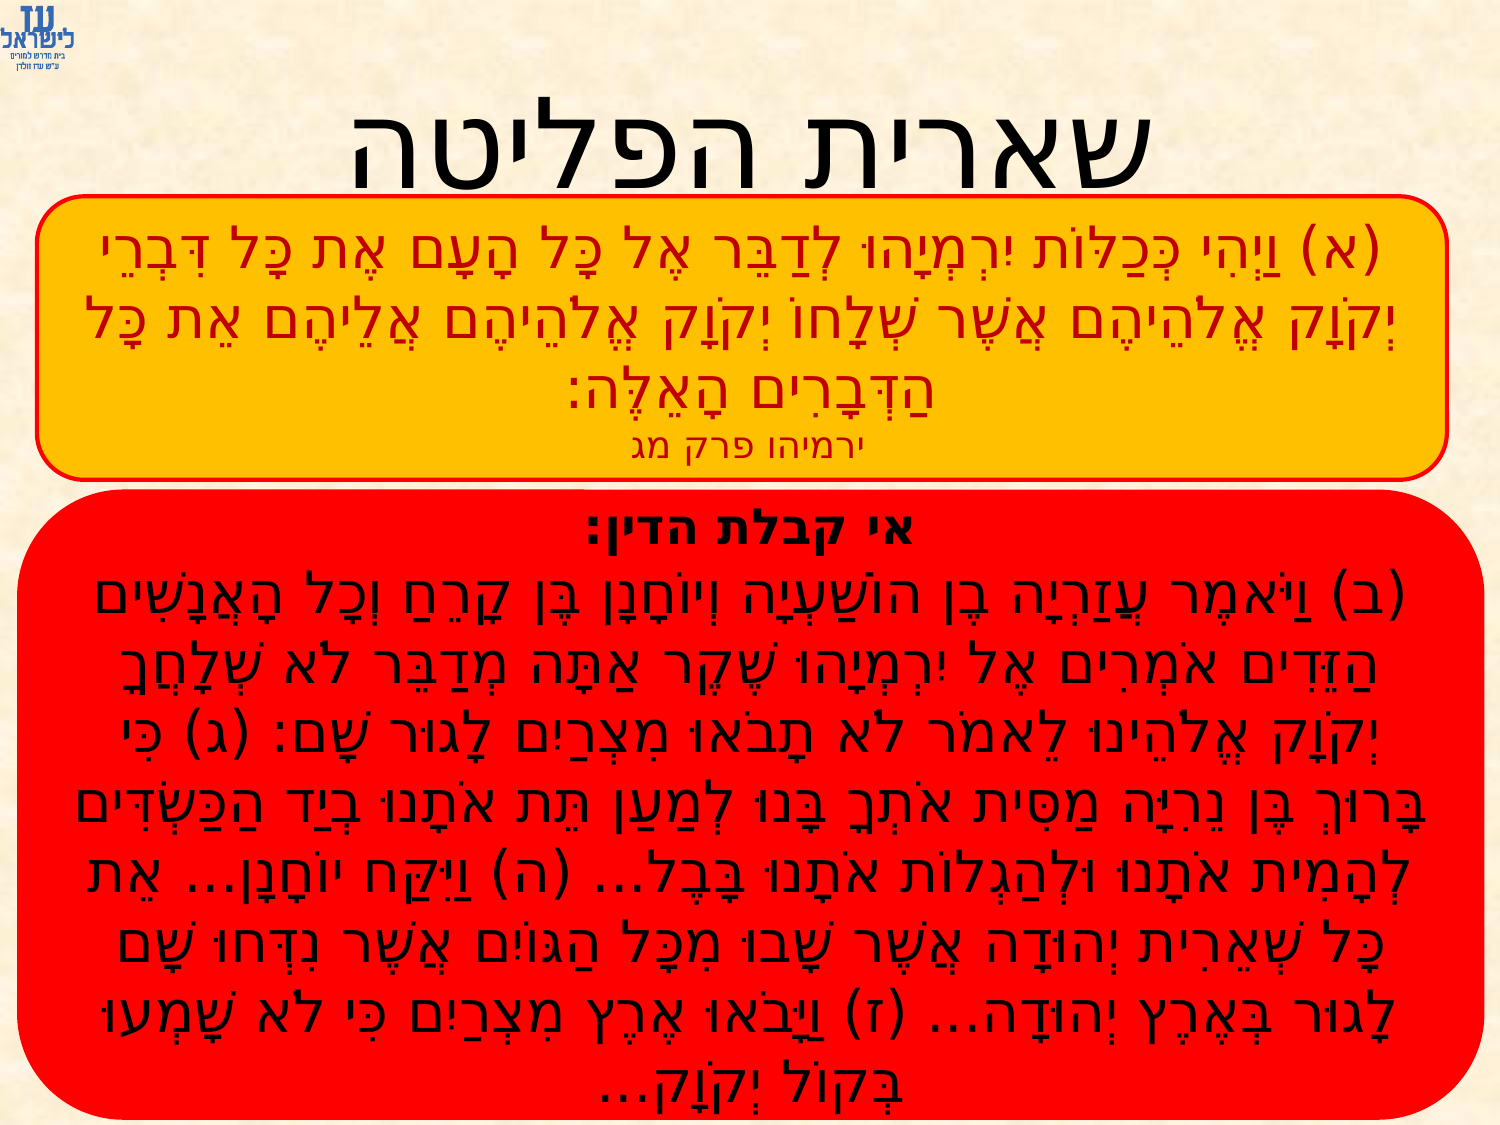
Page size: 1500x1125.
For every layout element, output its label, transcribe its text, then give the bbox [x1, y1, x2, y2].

title שארית הפליטה [75, 45, 1425, 200]
picture [0, 0, 1500, 1125]
text_box אי קבלת הדין: (ב) וַיֹּאמֶר עֲזַרְיָה בֶן הוֹשַׁעְיָה וְיוֹחָנָן בֶּן קָרֵחַ וְכָל הָאֲנָשִׁים הַזֵּדִים אֹמְרִים אֶל יִרְמְיָהוּ שֶׁקֶר אַתָּה מְדַבֵּר לֹא שְׁלָחֲךָ יְקֹוָק אֱלֹהֵינוּ לֵאמֹר לֹא תָבֹאוּ מִצְרַיִם לָגוּר שָׁם: (ג) כִּי בָּרוּךְ בֶּן נֵרִיָּה מַסִּית אֹתְךָ בָּנוּ לְמַעַן תֵּת אֹתָנוּ בְיַד הַכַּשְׂדִּים לְהָמִית אֹתָנוּ וּלְהַגְלוֹת אֹתָנוּ בָּבֶל... (ה) וַיִּקַּח יוֹחָנָן... אֵת כָּל שְׁאֵרִית יְהוּדָה אֲשֶׁר שָׁבוּ מִכָּל הַגּוֹיִם אֲשֶׁר נִדְּחוּ שָׁם לָגוּר בְּאֶרֶץ יְהוּדָה... (ז) וַיָּבֹאוּ אֶרֶץ מִצְרַיִם כִּי לֹא שָׁמְעוּ בְּקוֹל יְקֹוָק... [17, 489, 1485, 1120]
text_box (א) וַיְהִי כְּכַלּוֹת יִרְמְיָהוּ לְדַבֵּר אֶל כָּל הָעָם אֶת כָּל דִּבְרֵי יְקֹוָק אֱלֹהֵיהֶם אֲשֶׁר שְׁלָחוֹ יְקֹוָק אֱלֹהֵיהֶם אֲלֵיהֶם אֵת כָּל הַדְּבָרִים הָאֵלֶּה: ירמיהו פרק מג [34, 194, 1450, 482]
